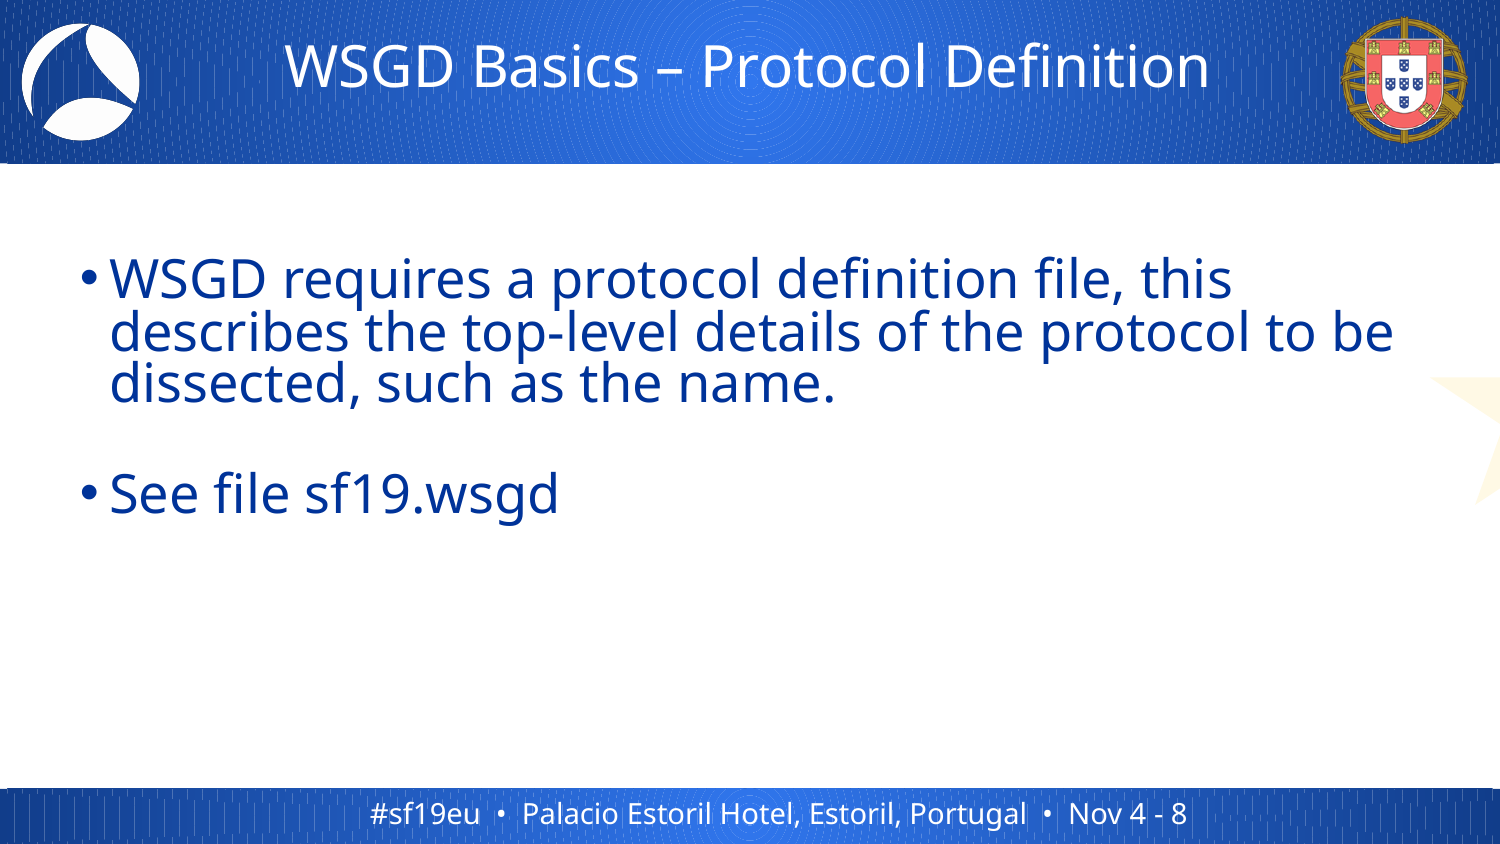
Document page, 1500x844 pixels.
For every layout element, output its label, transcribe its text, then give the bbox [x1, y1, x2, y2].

list WSGD Basics – Protocol Definition [147, 0, 1341, 139]
list WSGD requires a protocol definition file, this describes the top-level details of the protocol to be dissected, such as the name. See file sf19.wsgd [64, 173, 1436, 788]
picture [1327, 16, 1481, 144]
picture [21, 23, 140, 141]
